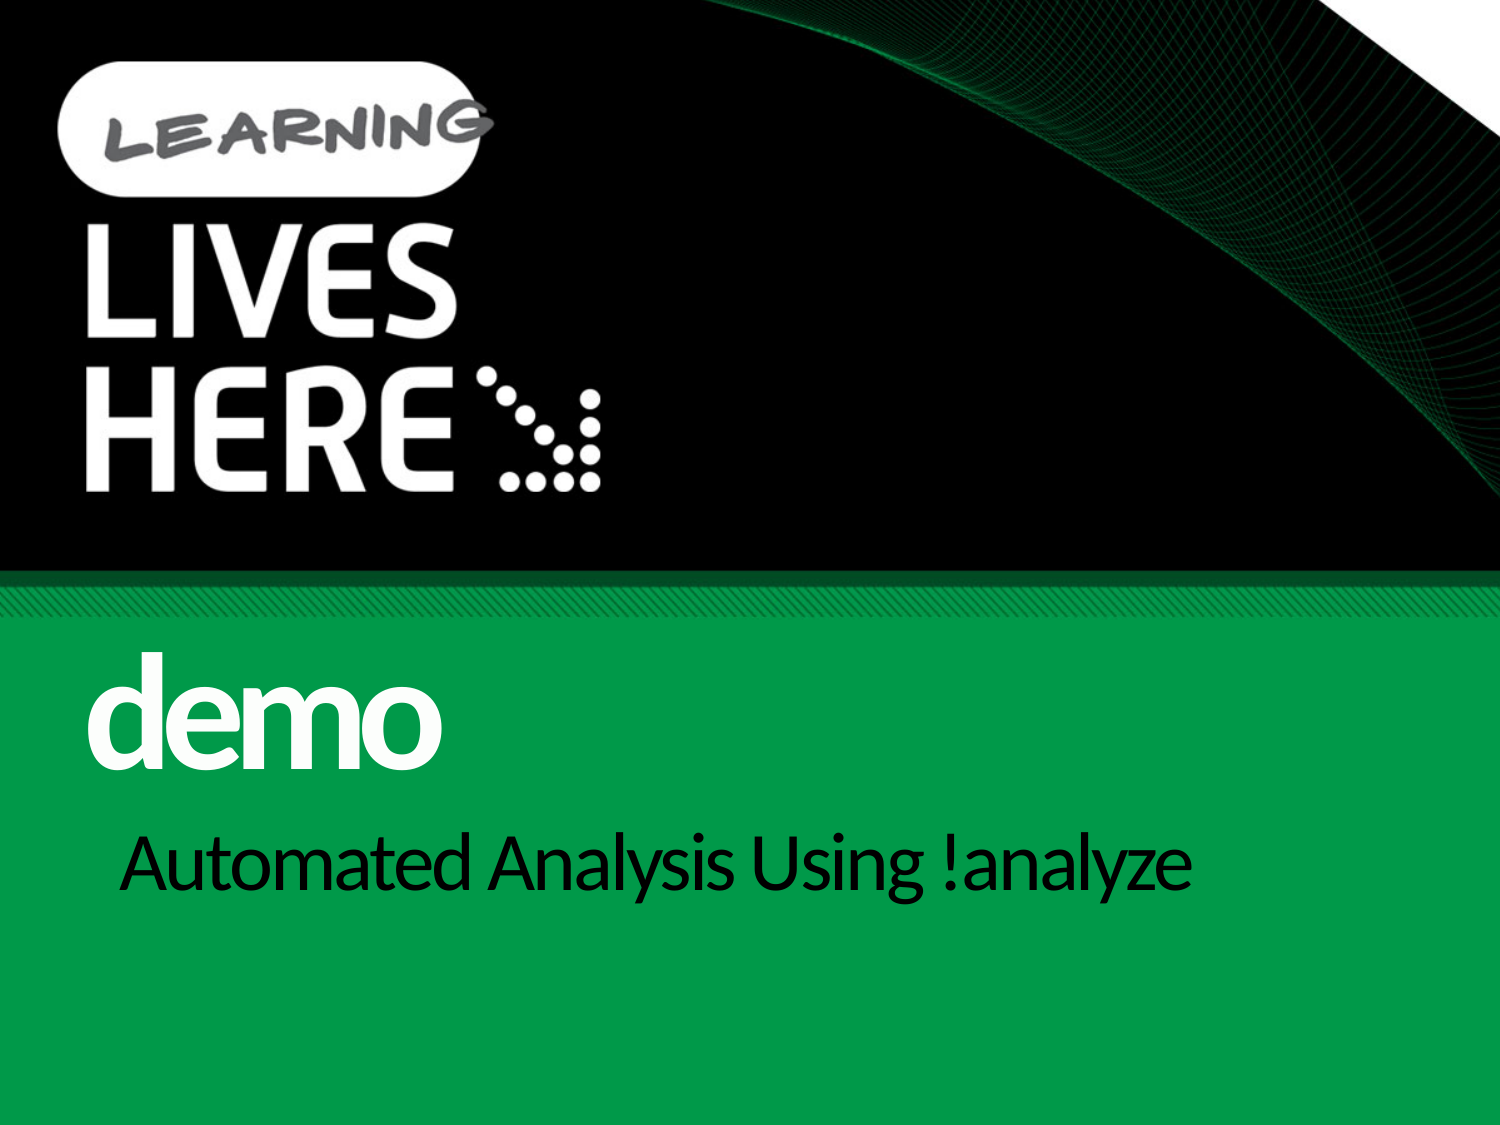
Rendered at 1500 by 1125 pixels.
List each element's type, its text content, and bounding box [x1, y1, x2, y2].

list demo [83, 625, 1344, 800]
picture [0, 0, 1500, 1125]
title Automated Analysis Using !analyze [119, 818, 1375, 943]
